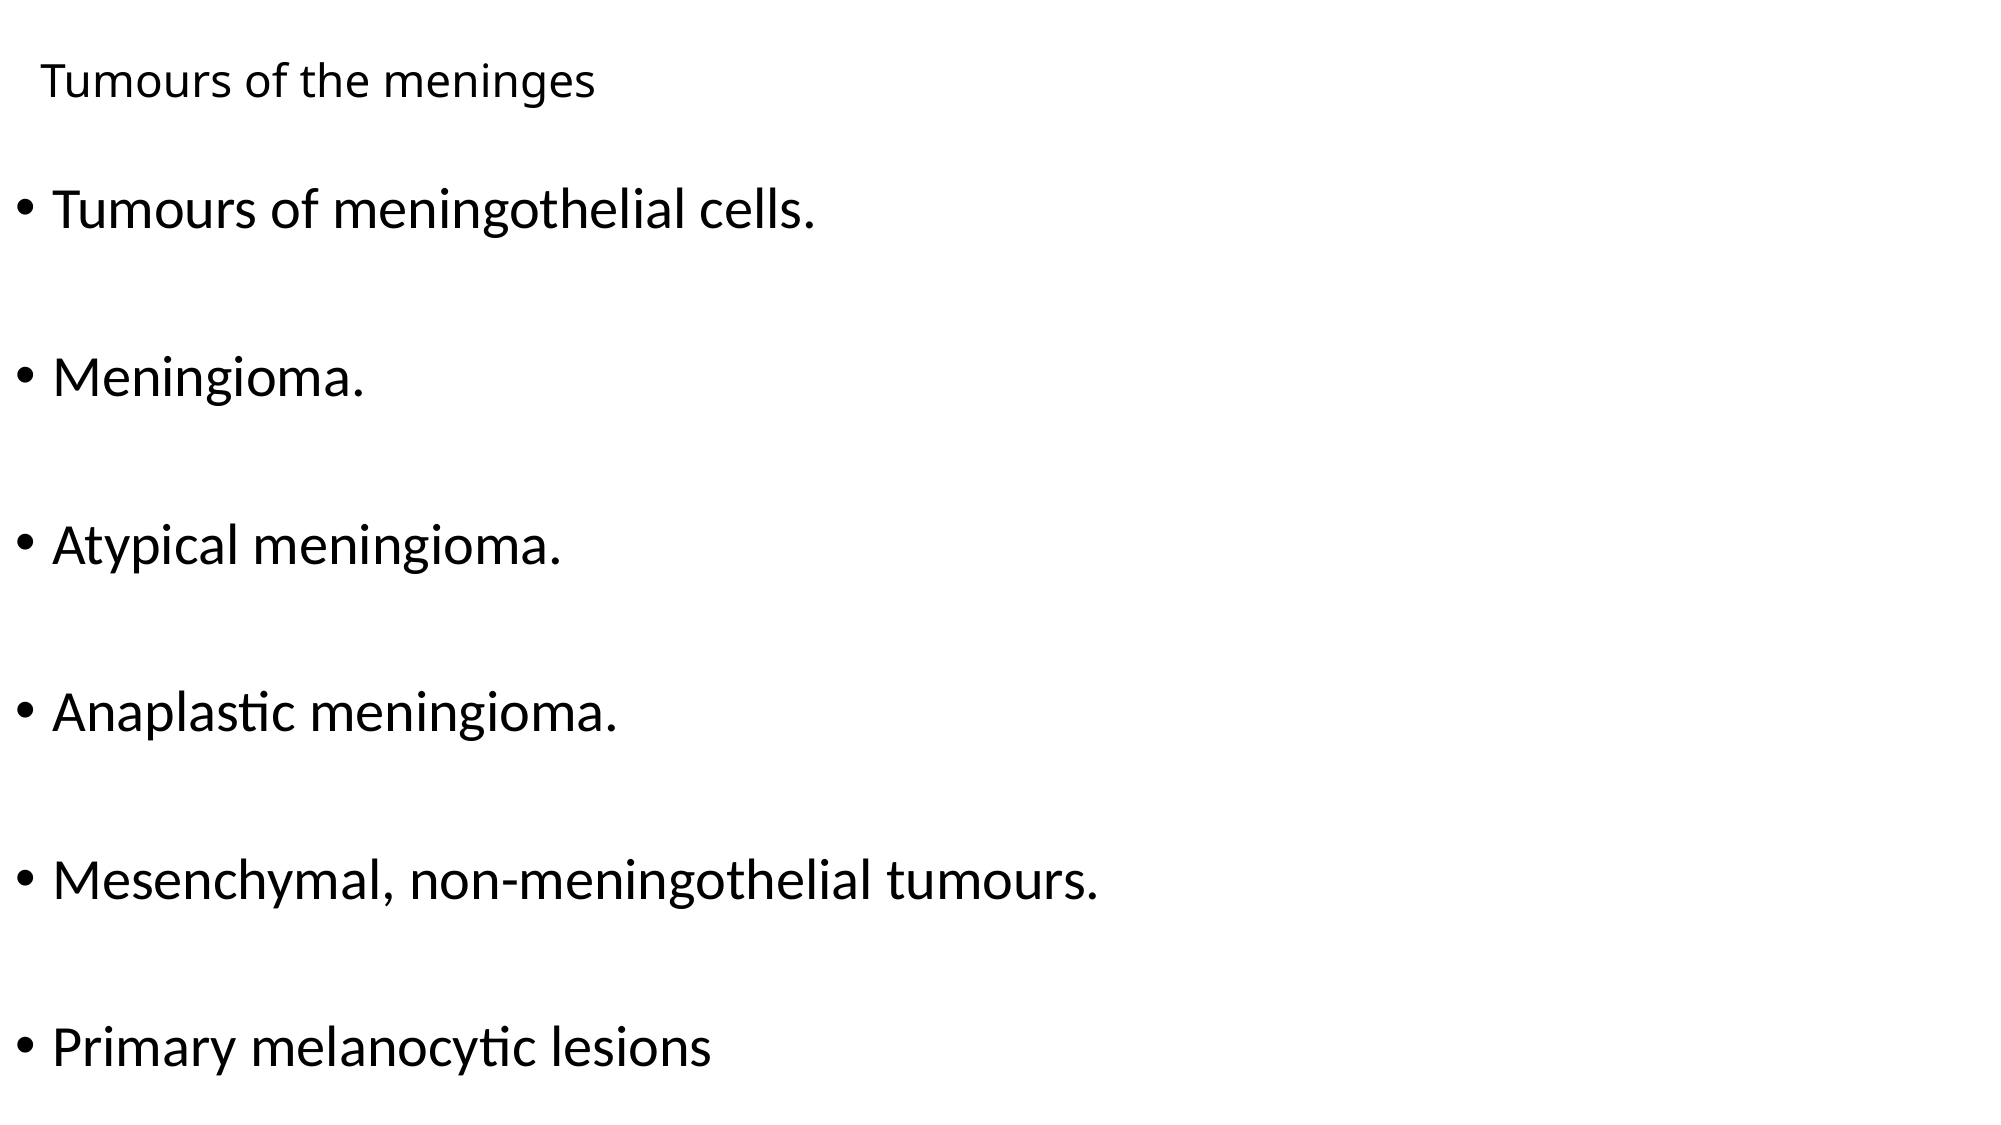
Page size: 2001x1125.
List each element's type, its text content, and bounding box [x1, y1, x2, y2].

list Tumours of meningothelial cells. Meningioma. Atypical meningioma. Anaplastic meningioma. Mesenchymal, non-meningothelial tumours. Primary melanocytic lesions [0, 171, 2000, 1125]
title Tumours of the meninges [25, 0, 1863, 171]
